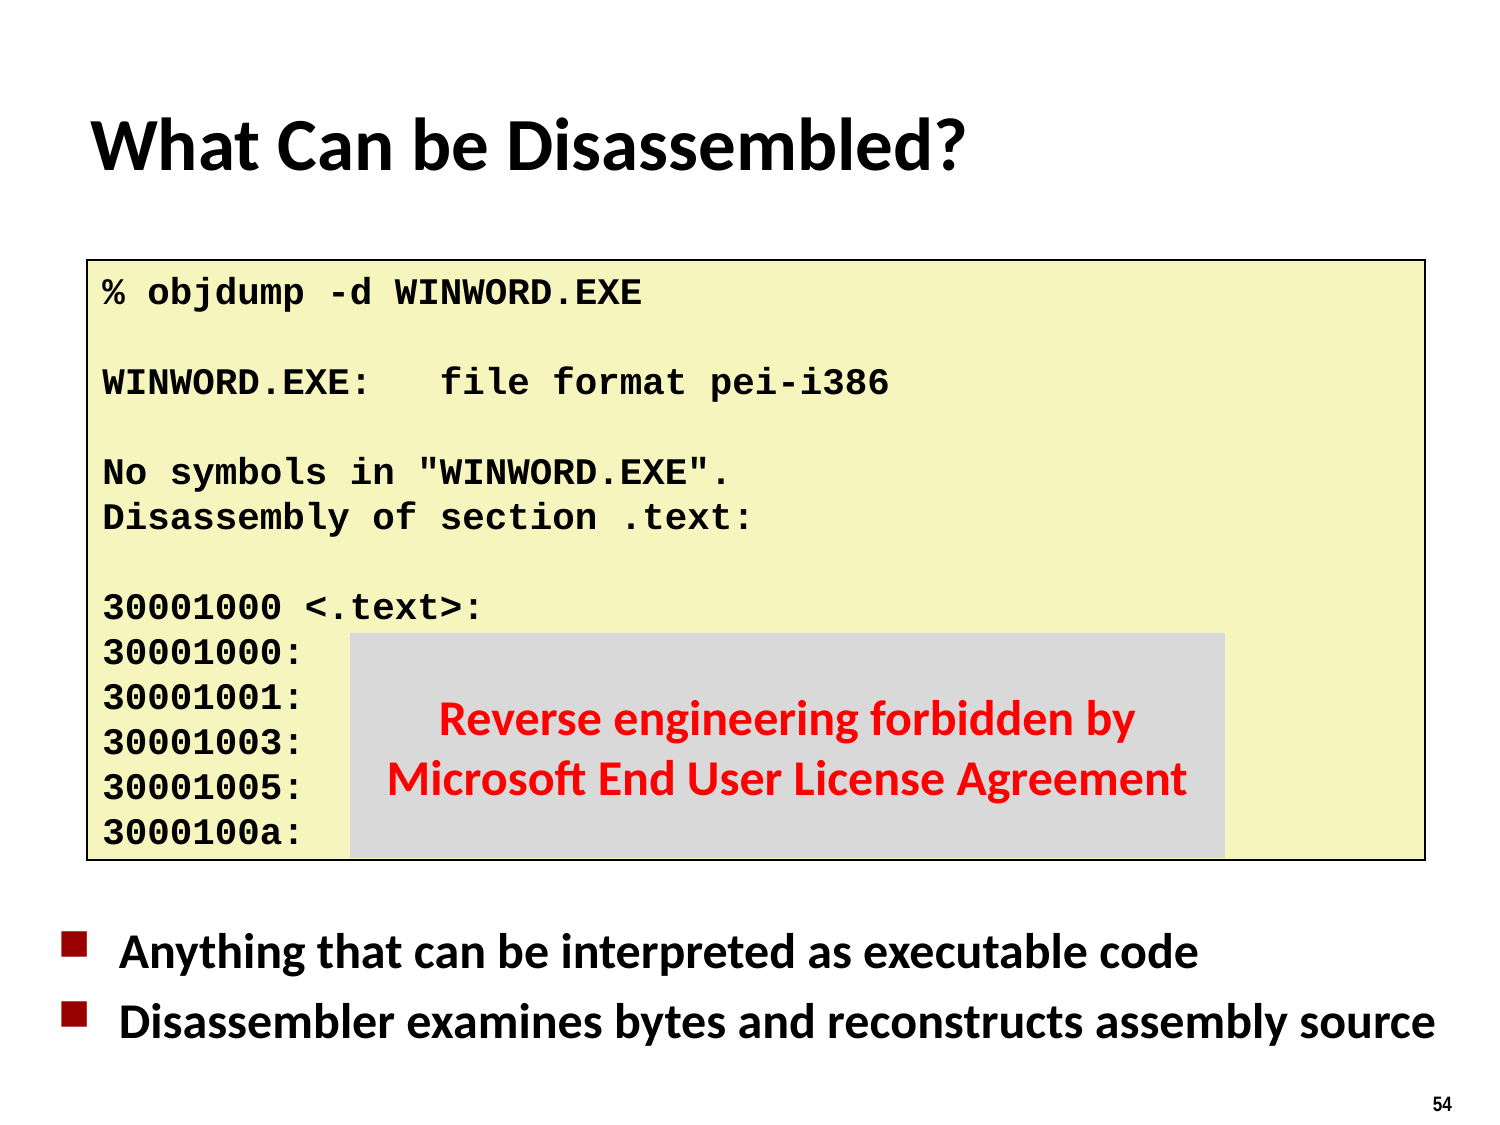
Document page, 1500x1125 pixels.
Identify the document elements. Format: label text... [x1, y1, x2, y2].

text_box % objdump -d WINWORD.EXE WINWORD.EXE: file format pei-i386 No symbols in "WINWORD.EXE". Disassembly of section .text: 30001000 <.text>: 30001000: 55 push %ebp 30001001: 8b ec mov %esp,%ebp 30001003: 6a ff push $0xffffffff 30001005: 68 90 10 00 30 push $0x30001090 3000100a: 68 91 dc 4c 30 push $0x304cdc91 [87, 260, 1425, 860]
title What Can be Disassembled? [74, 93, 1249, 188]
text_box Reverse engineering forbidden by Microsoft End User License Agreement [350, 632, 1225, 858]
list Anything that can be interpreted as executable code Disassembler examines bytes and reconstructs assembly source [47, 910, 1463, 1125]
